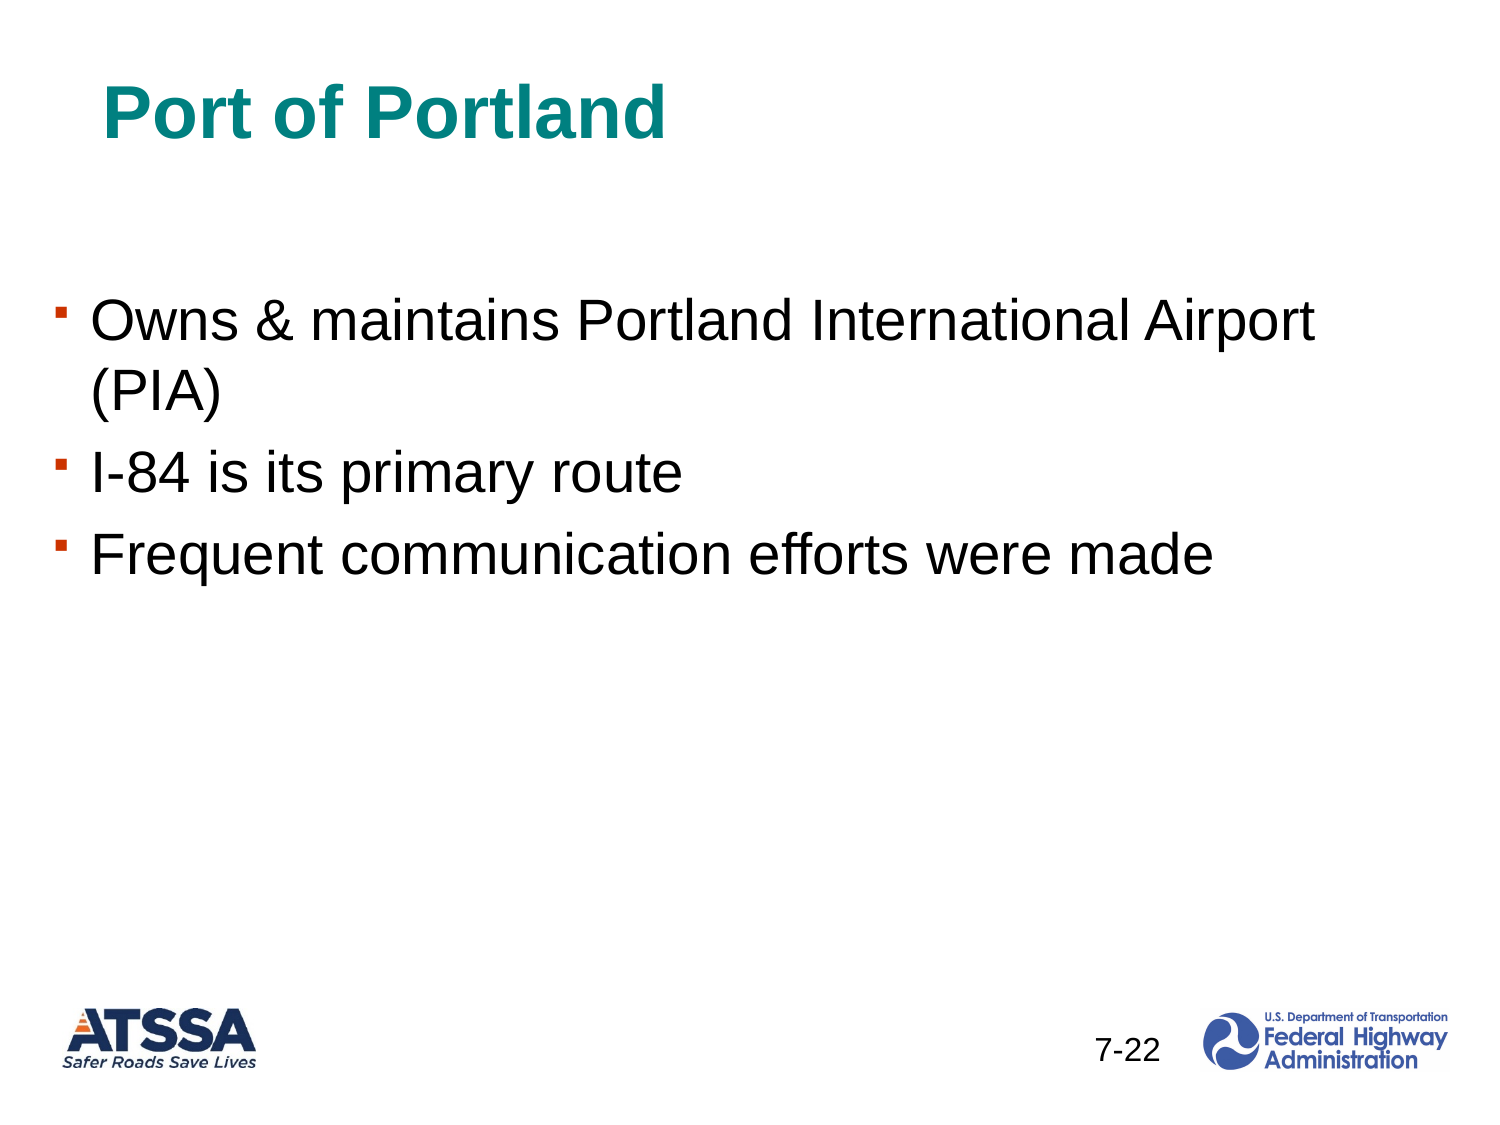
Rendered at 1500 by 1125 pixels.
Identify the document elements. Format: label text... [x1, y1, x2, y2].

list Owns & maintains Portland International Airport (PIA) I-84 is its primary route Frequent communication efforts were made [37, 274, 1376, 976]
picture [1200, 1008, 1450, 1072]
title Port of Portland [87, 0, 1500, 218]
picture [62, 1008, 256, 1068]
